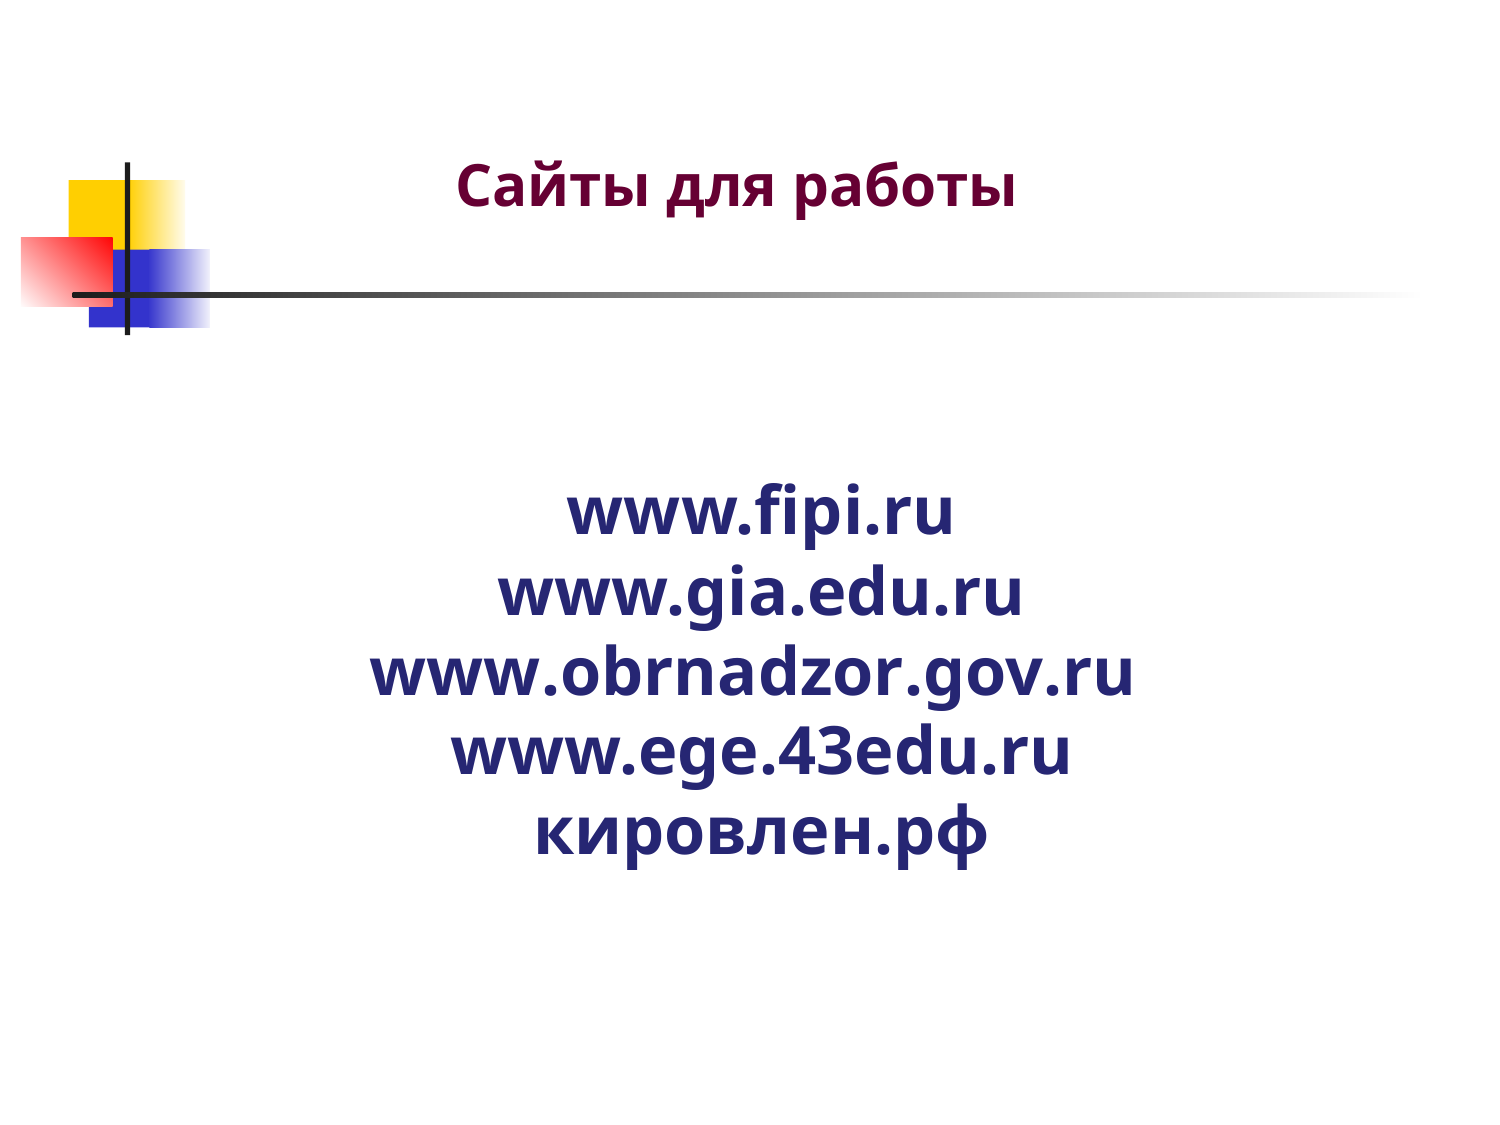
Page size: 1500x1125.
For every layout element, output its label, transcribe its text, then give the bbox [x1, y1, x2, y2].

text_box Сайты для работы [246, 140, 1243, 226]
title www.fipi.ru www.gia.edu.ru www.obrnadzor.gov.ru www.ege.43edu.ru кировлен.рф [70, 375, 1454, 1012]
